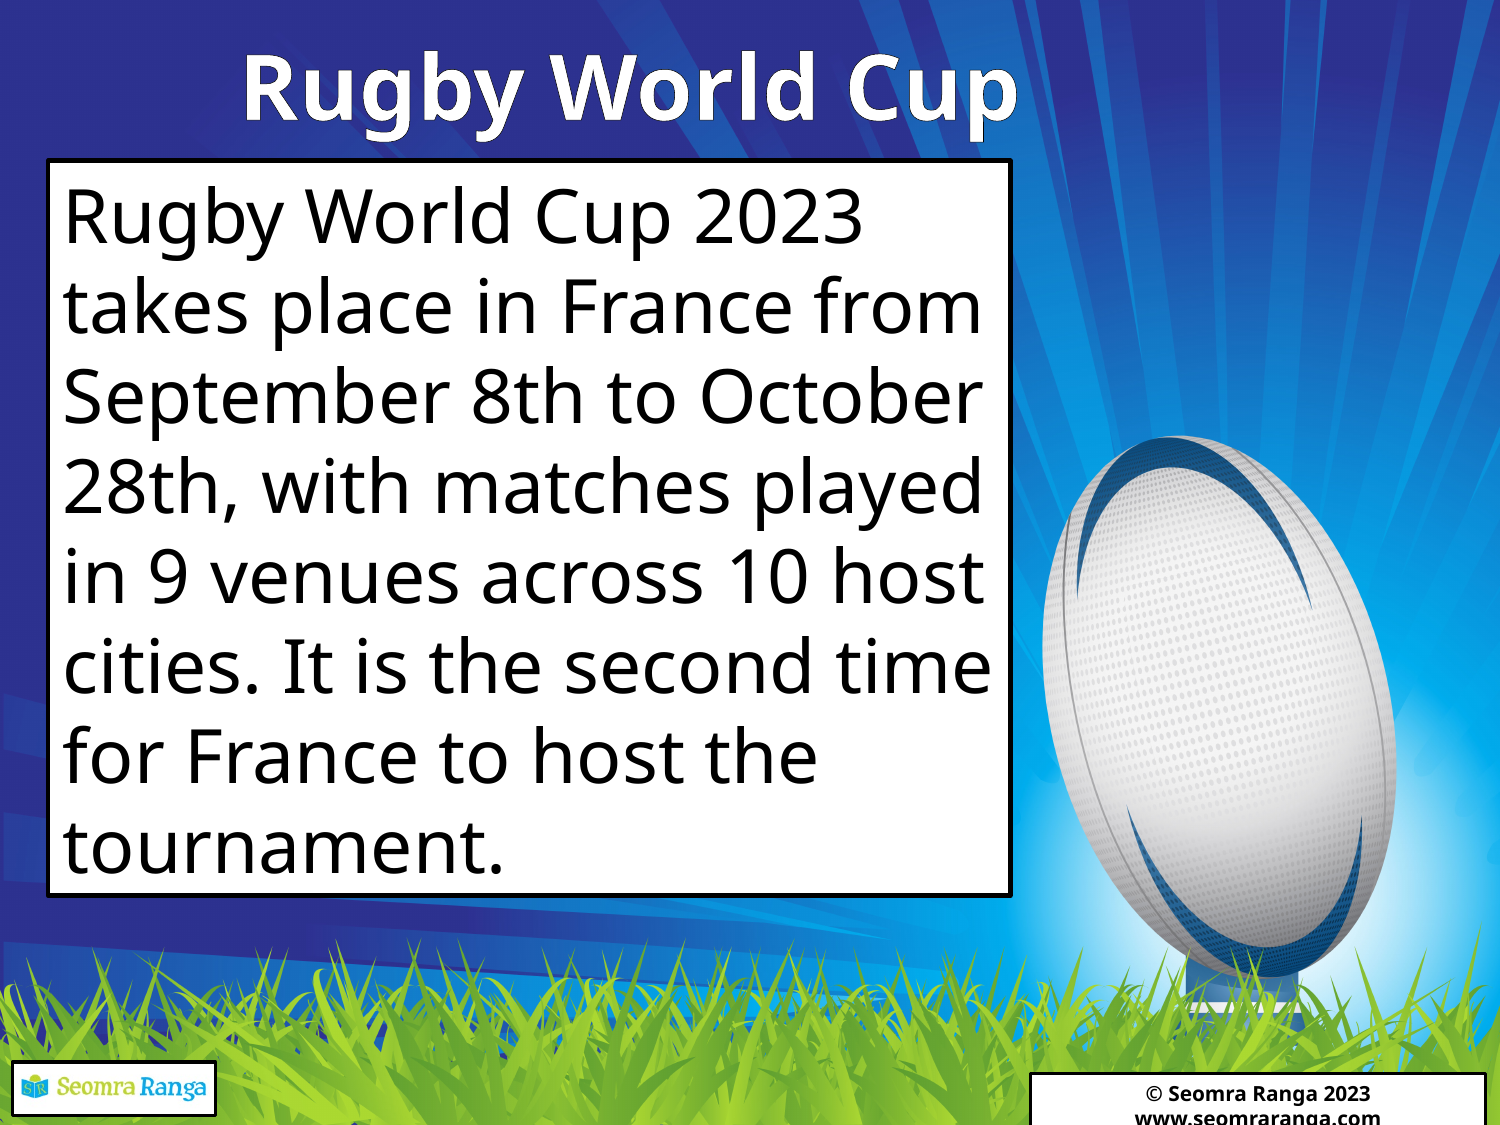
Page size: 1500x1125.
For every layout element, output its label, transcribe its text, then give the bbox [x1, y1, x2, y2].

text_box Rugby World Cup Factfile [223, 21, 1277, 256]
text_box Rugby World Cup 2023 takes place in France from September 8th to October 28th, with matches played in 9 venues across 10 host cities. It is the second time for France to host the tournament. [48, 160, 1011, 896]
text_box © Seomra Ranga 2023 www.seomraranga.com [1030, 1073, 1486, 1125]
picture [0, 0, 1500, 1125]
